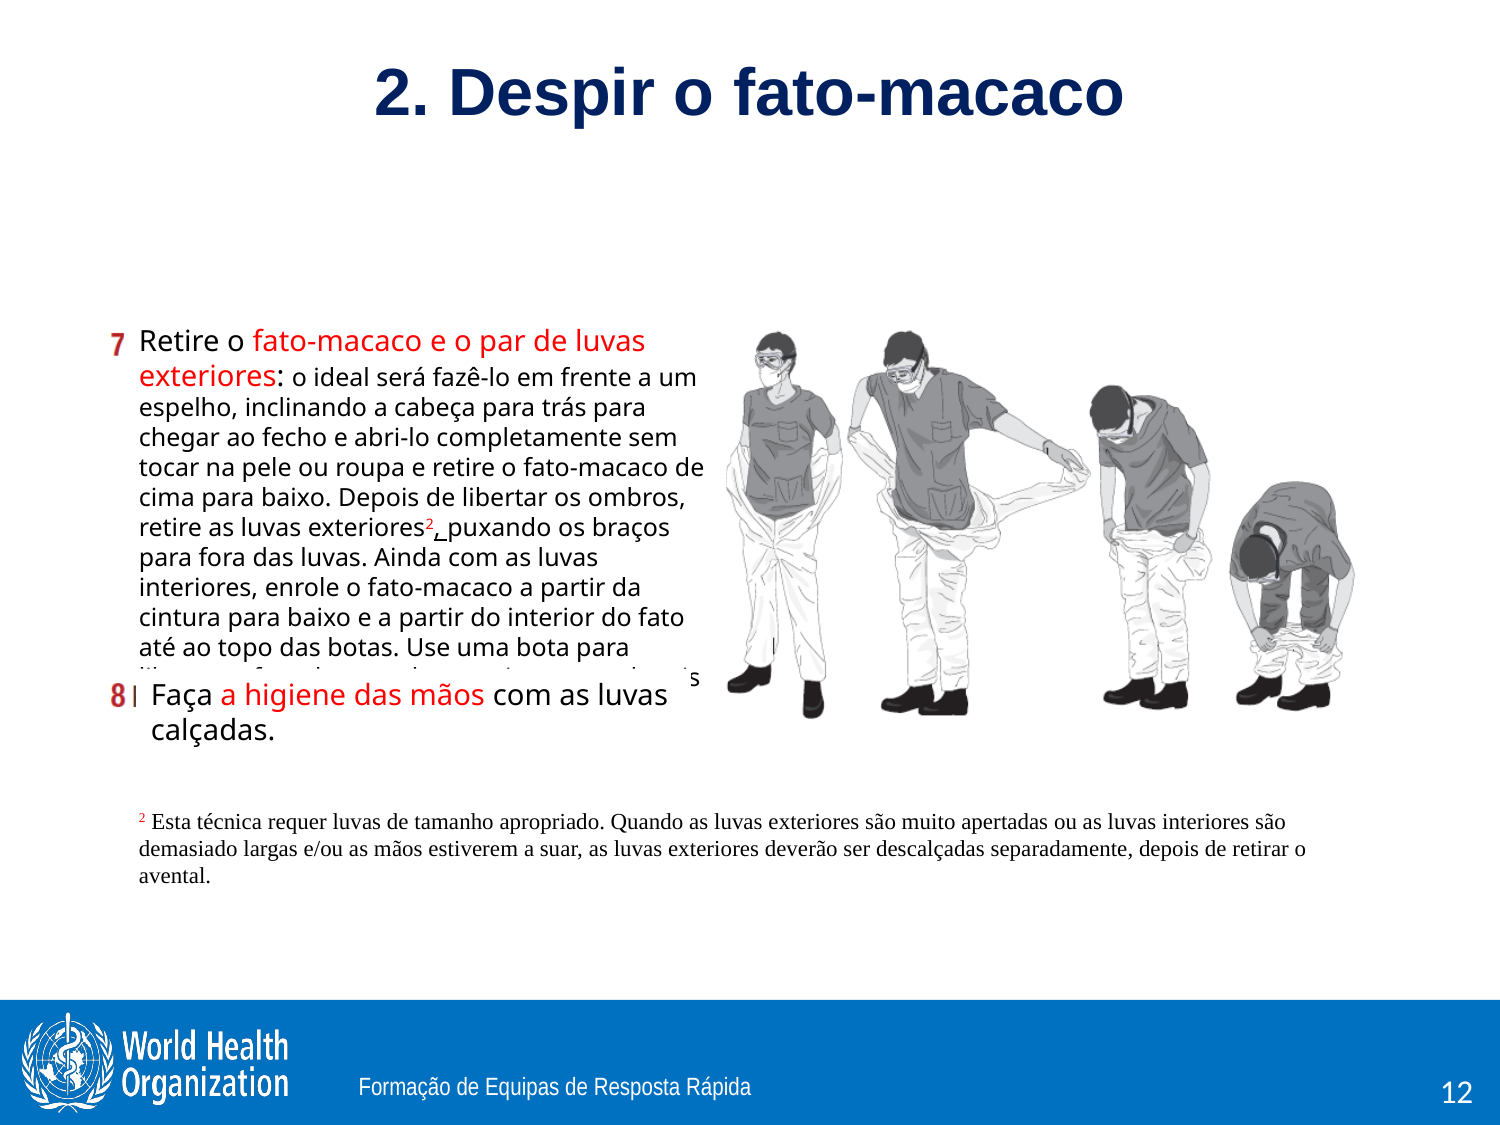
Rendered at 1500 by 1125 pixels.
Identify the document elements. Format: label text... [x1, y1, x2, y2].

title 2. Despir o fato-macaco [75, 0, 1425, 183]
picture [101, 314, 1399, 731]
picture [21, 1012, 288, 1113]
text_box 2 Esta técnica requer luvas de tamanho apropriado. Quando as luvas exteriores são muito apertadas ou as luvas interiores são demasiado largas e/ou as mãos estiverem a suar, as luvas exteriores deverão ser descalçadas separadamente, depois de retirar o avental. [123, 798, 1400, 893]
